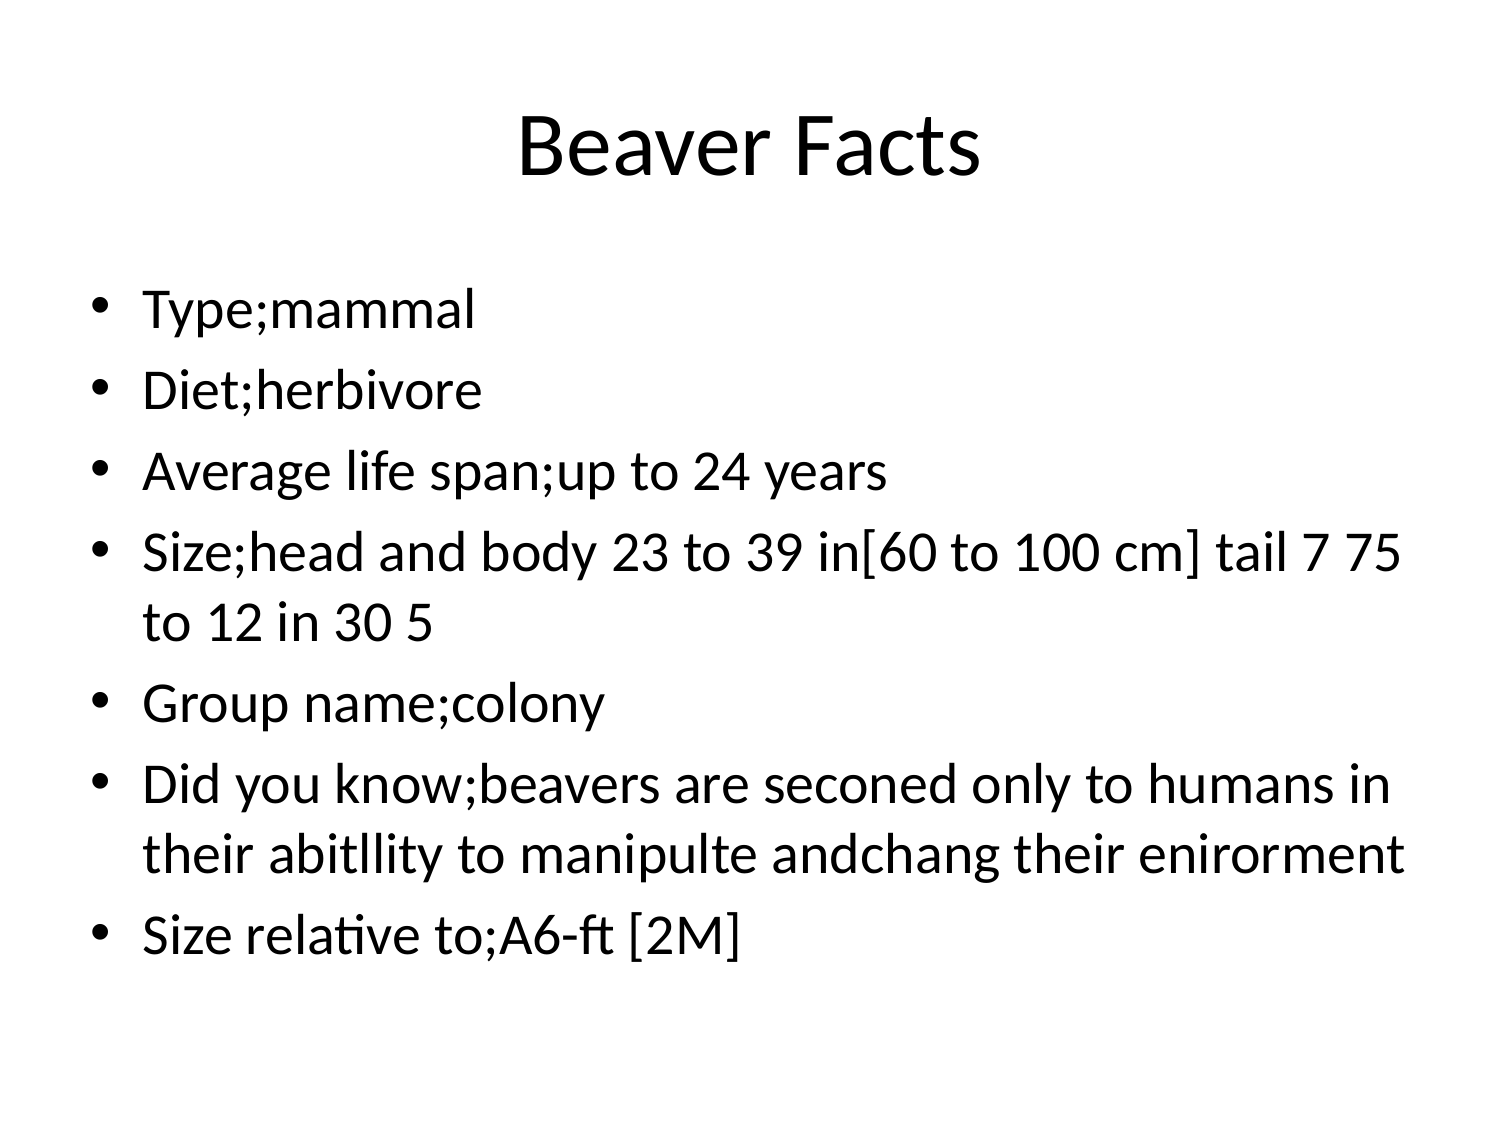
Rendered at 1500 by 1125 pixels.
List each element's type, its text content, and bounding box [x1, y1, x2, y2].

list Type;mammal Diet;herbivore Average life span;up to 24 years Size;head and body 23 to 39 in[60 to 100 cm] tail 7 75 to 12 in 30 5 Group name;colony Did you know;beavers are seconed only to humans in their abitllity to manipulte andchang their enirorment Size relative to;A6-ft [2M] [75, 262, 1425, 1005]
title Beaver Facts [75, 45, 1425, 233]
